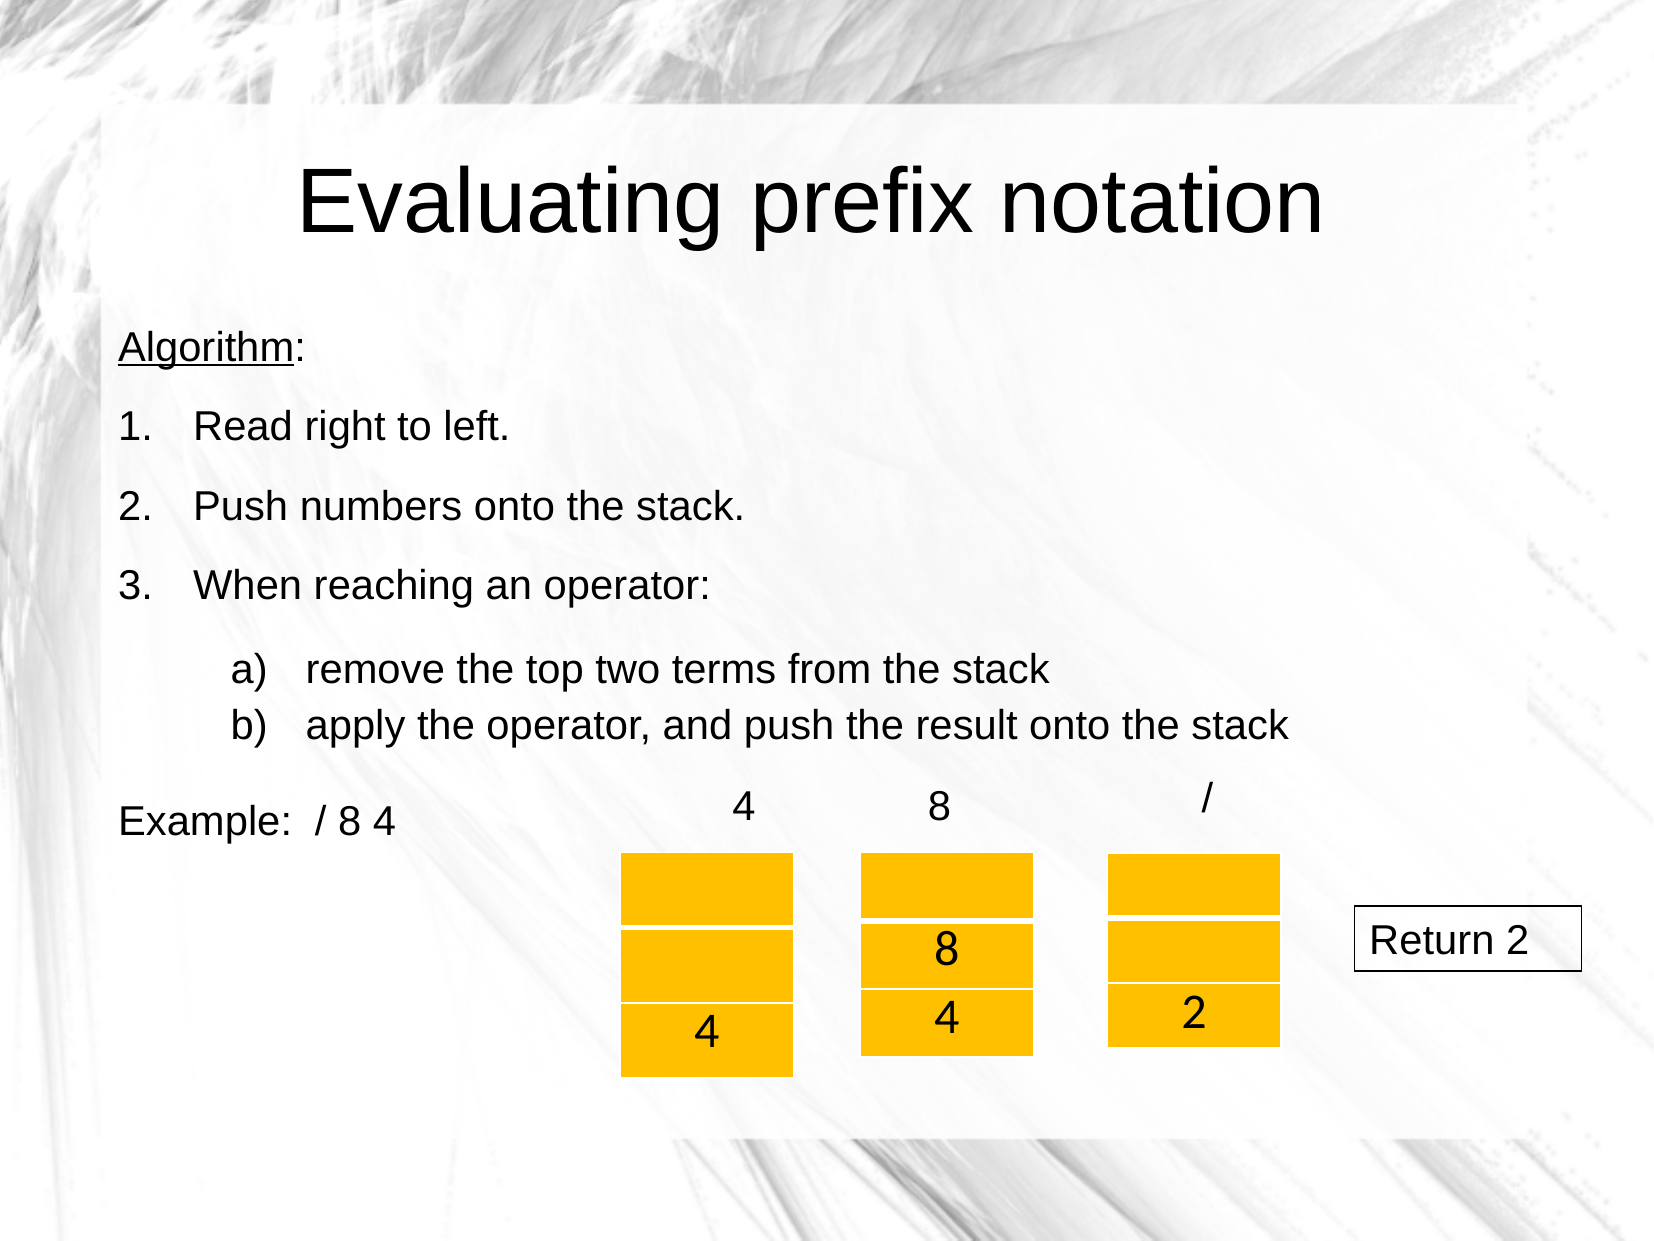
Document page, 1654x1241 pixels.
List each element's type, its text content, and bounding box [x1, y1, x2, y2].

table_header [1108, 854, 1280, 915]
text_box 4 [586, 771, 771, 837]
table_cell 4 [621, 1004, 793, 1077]
table_cell [621, 930, 793, 1002]
table_cell 2 [1108, 984, 1280, 1047]
table_header [621, 853, 793, 925]
table_cell [1108, 921, 1280, 982]
text_box / [1162, 763, 1229, 829]
title Evaluating prefix notation [118, 112, 1506, 281]
list Algorithm: Read right to left. Push numbers onto the stack. When reaching an operator: remove the top two terms from the stack apply the operator, and push the result onto the stack Example: / 8 4 [118, 319, 1571, 1102]
table_cell 8 [861, 924, 1033, 988]
text_box Return 2 [1354, 906, 1582, 971]
table_cell 4 [861, 990, 1033, 1056]
text_box 8 [826, 771, 966, 837]
table_header [861, 853, 1033, 918]
picture [0, 0, 1654, 1241]
